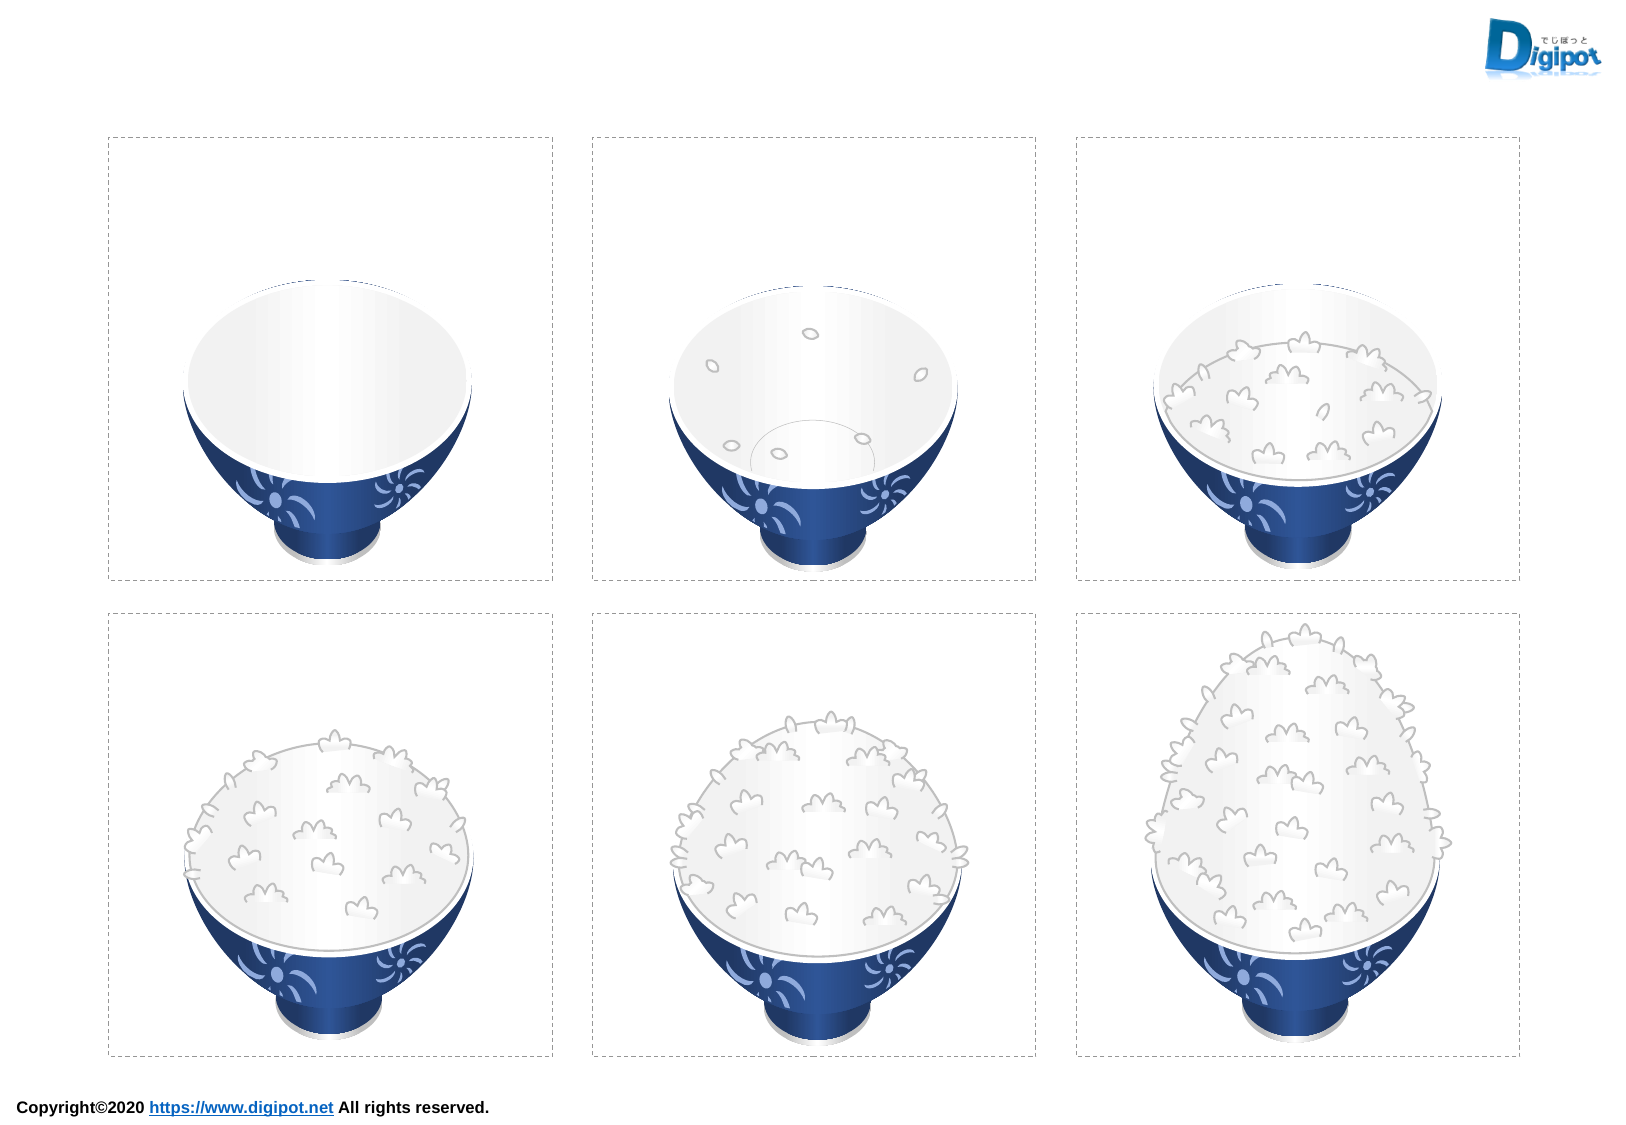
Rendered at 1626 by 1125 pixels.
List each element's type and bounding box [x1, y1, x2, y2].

text_box [180, 730, 474, 1040]
text_box [1153, 283, 1443, 570]
text_box [1145, 624, 1452, 1043]
text_box [182, 279, 472, 566]
picture [1485, 18, 1602, 82]
text_box [670, 711, 969, 1046]
text_box [668, 285, 958, 572]
